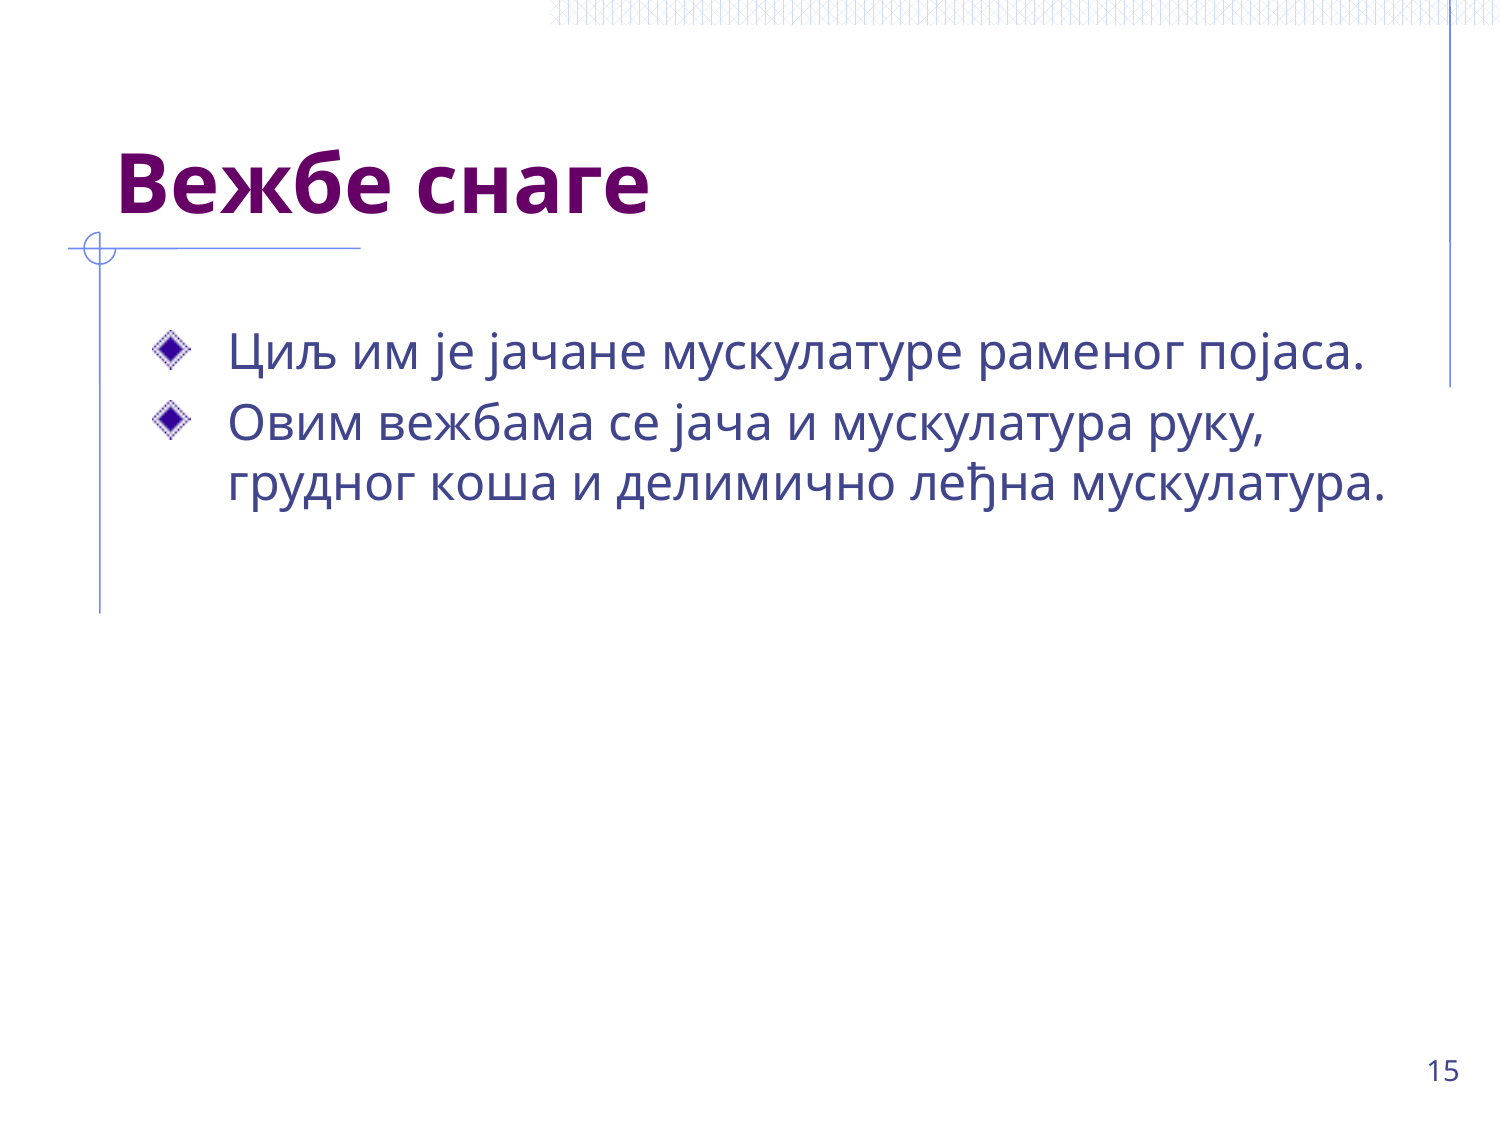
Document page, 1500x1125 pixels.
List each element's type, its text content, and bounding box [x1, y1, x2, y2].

title Вежбе снаге [99, 49, 1376, 238]
picture [152, 400, 191, 440]
slide_number 15 [1162, 1025, 1475, 1100]
list Циљ им је јачане мускулатуре раменог појаса. Овим вежбама се јача и мускулатура руку, грудног коша и делимично леђна мускулатура. [137, 312, 1413, 988]
picture [152, 330, 191, 370]
